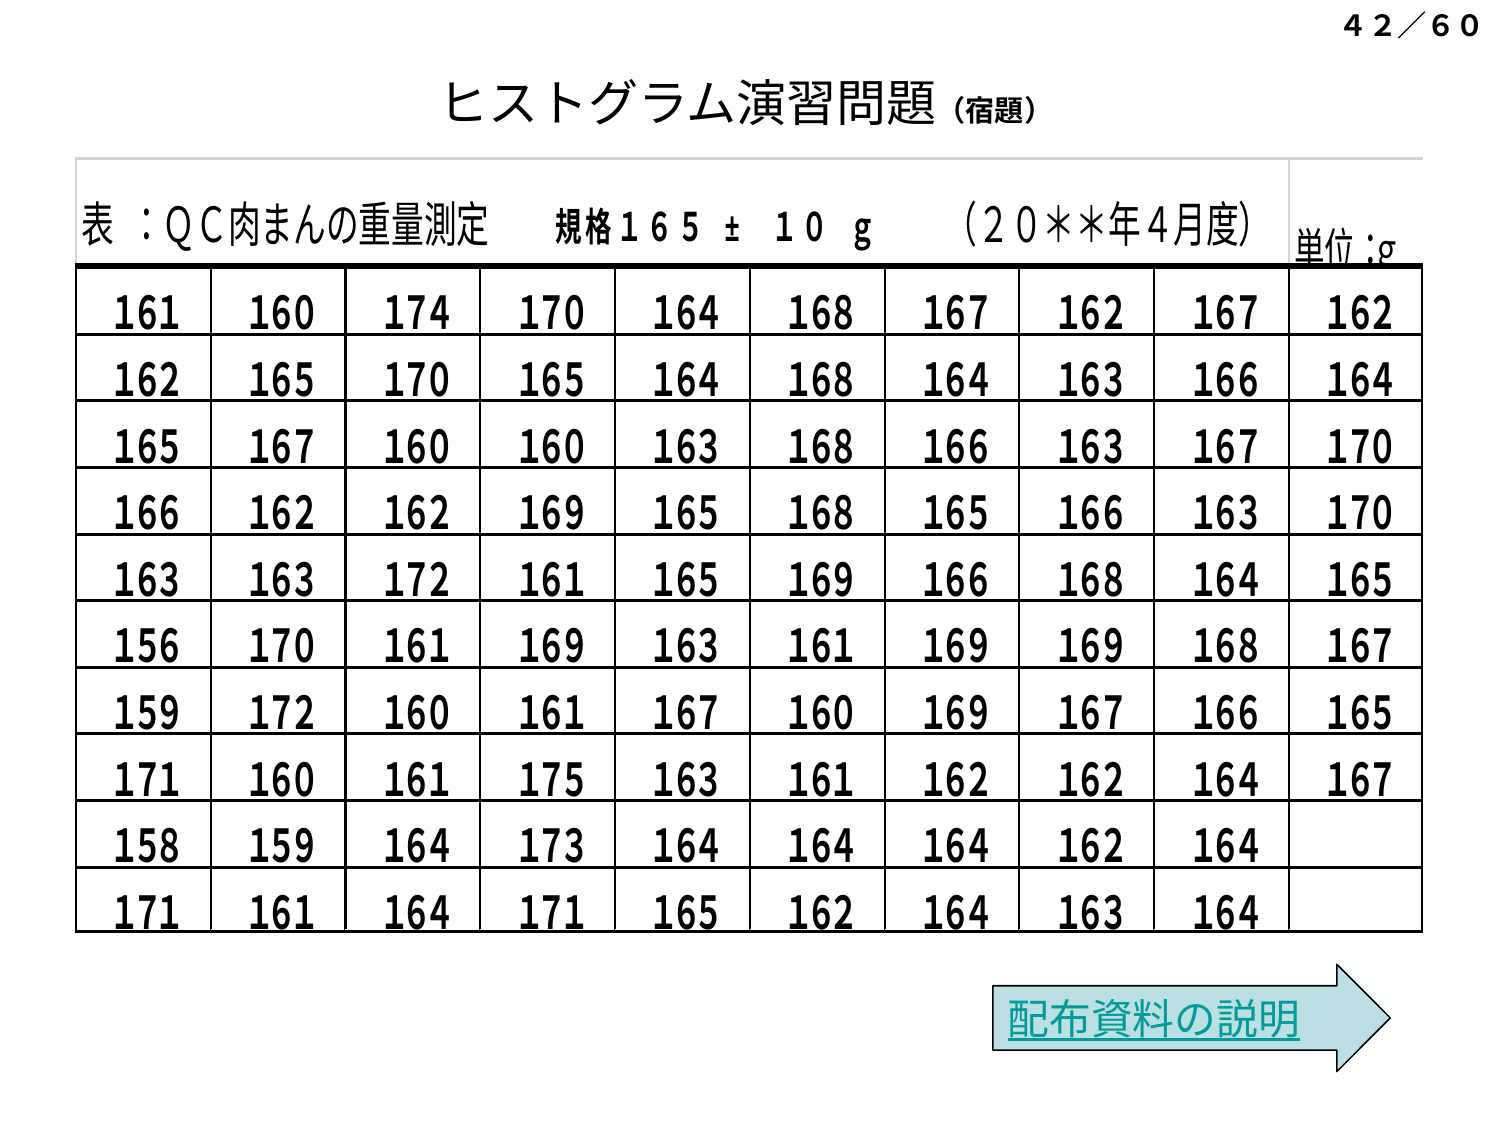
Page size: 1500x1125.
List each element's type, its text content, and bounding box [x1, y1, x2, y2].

text_box 配布資料の説明 [992, 964, 1391, 1072]
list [74, 156, 1426, 936]
text_box ４２／６０ [1324, 0, 1500, 85]
title ヒストグラム演習問題（宿題） [409, 45, 1082, 155]
